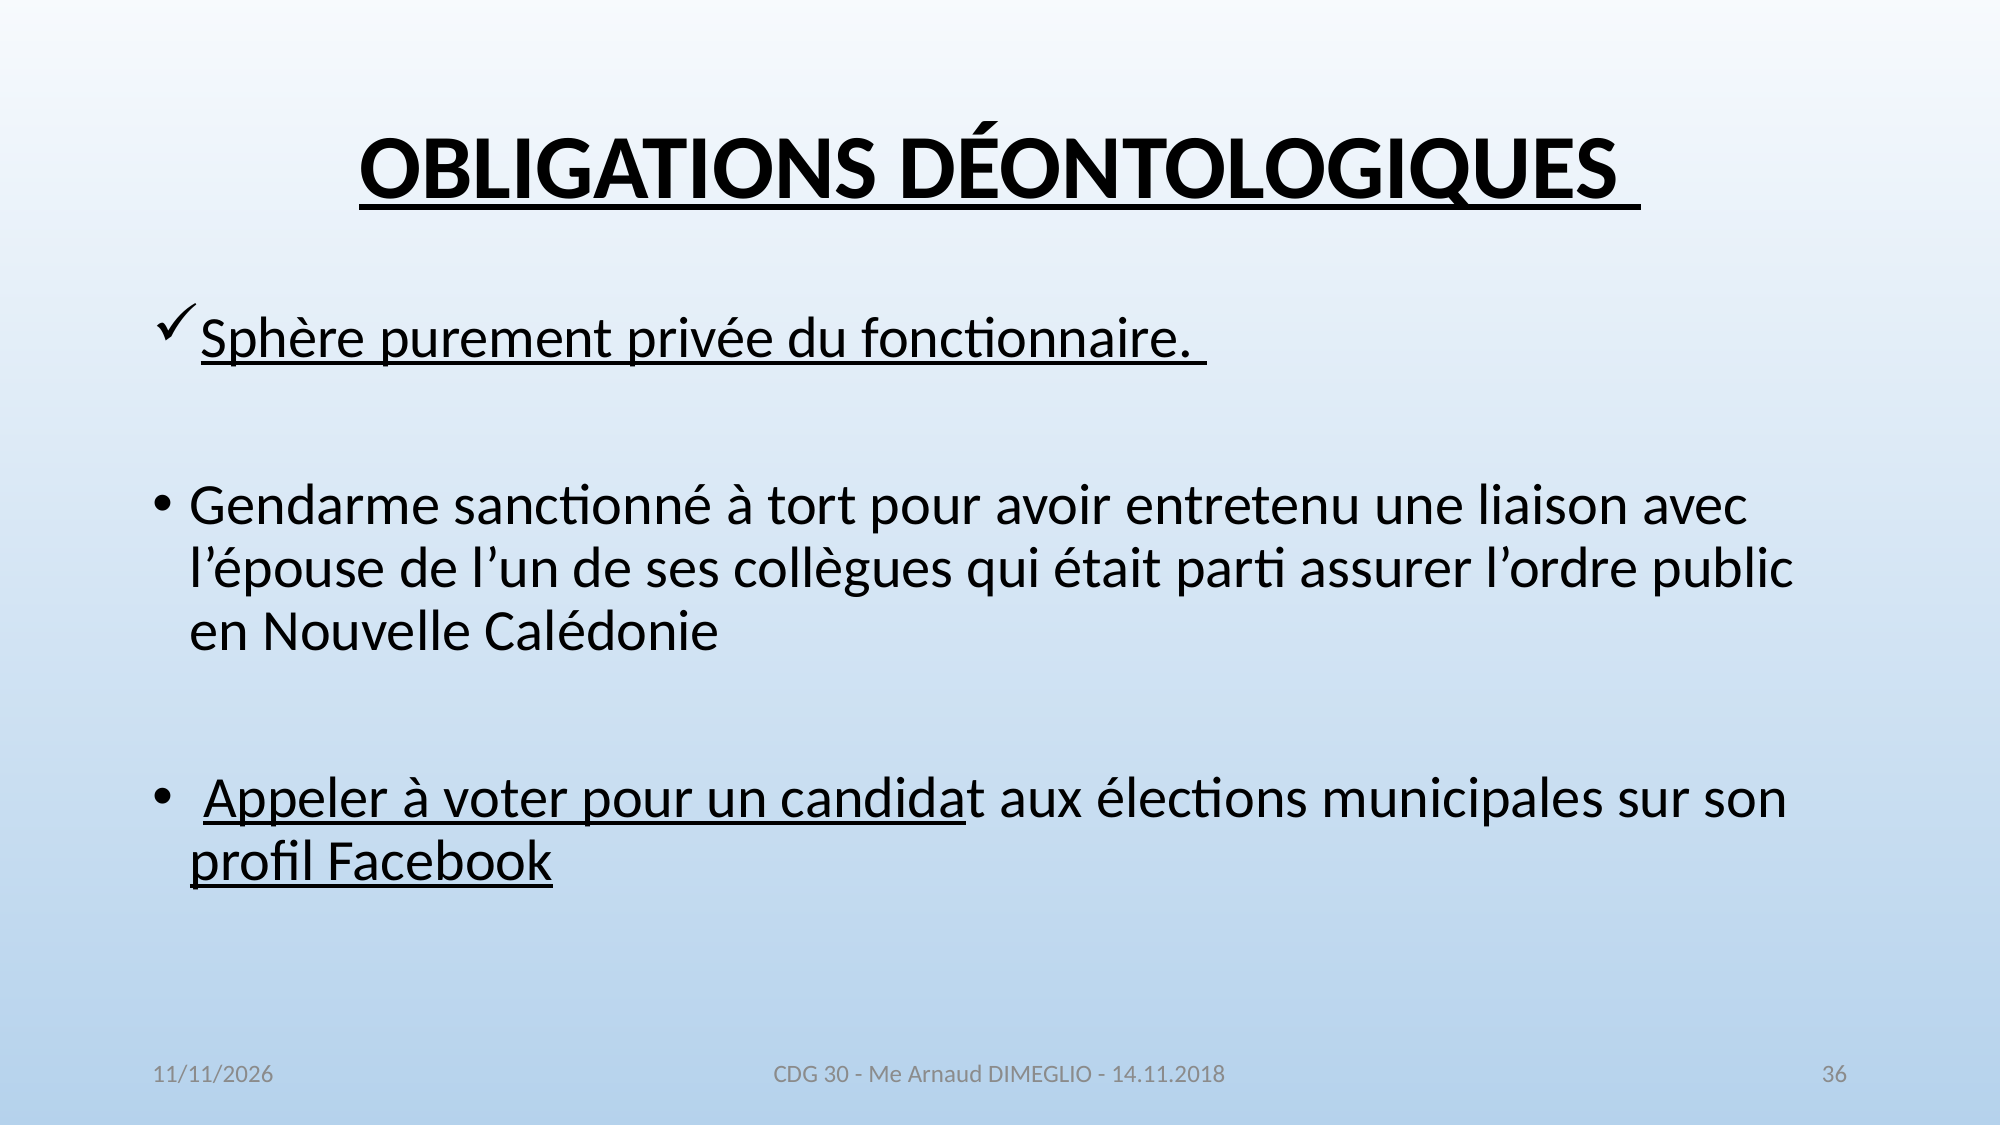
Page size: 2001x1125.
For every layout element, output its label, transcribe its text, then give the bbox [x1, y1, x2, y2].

footer CDG 30 - Me Arnaud DIMEGLIO - 14.11.2018 [662, 1042, 1338, 1103]
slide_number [137, 1042, 588, 1103]
slide_number 36 [1412, 1042, 1863, 1103]
list Sphère purement privée du fonctionnaire. Gendarme sanctionné à tort pour avoir entretenu une liaison avec l’épouse de l’un de ses collègues qui était parti assurer l’ordre public en Nouvelle Calédonie Appeler à voter pour un candidat aux élections municipales sur son profil Facebook [137, 299, 1863, 1125]
title OBLIGATIONS DÉONTOLOGIQUES [137, 59, 1863, 278]
